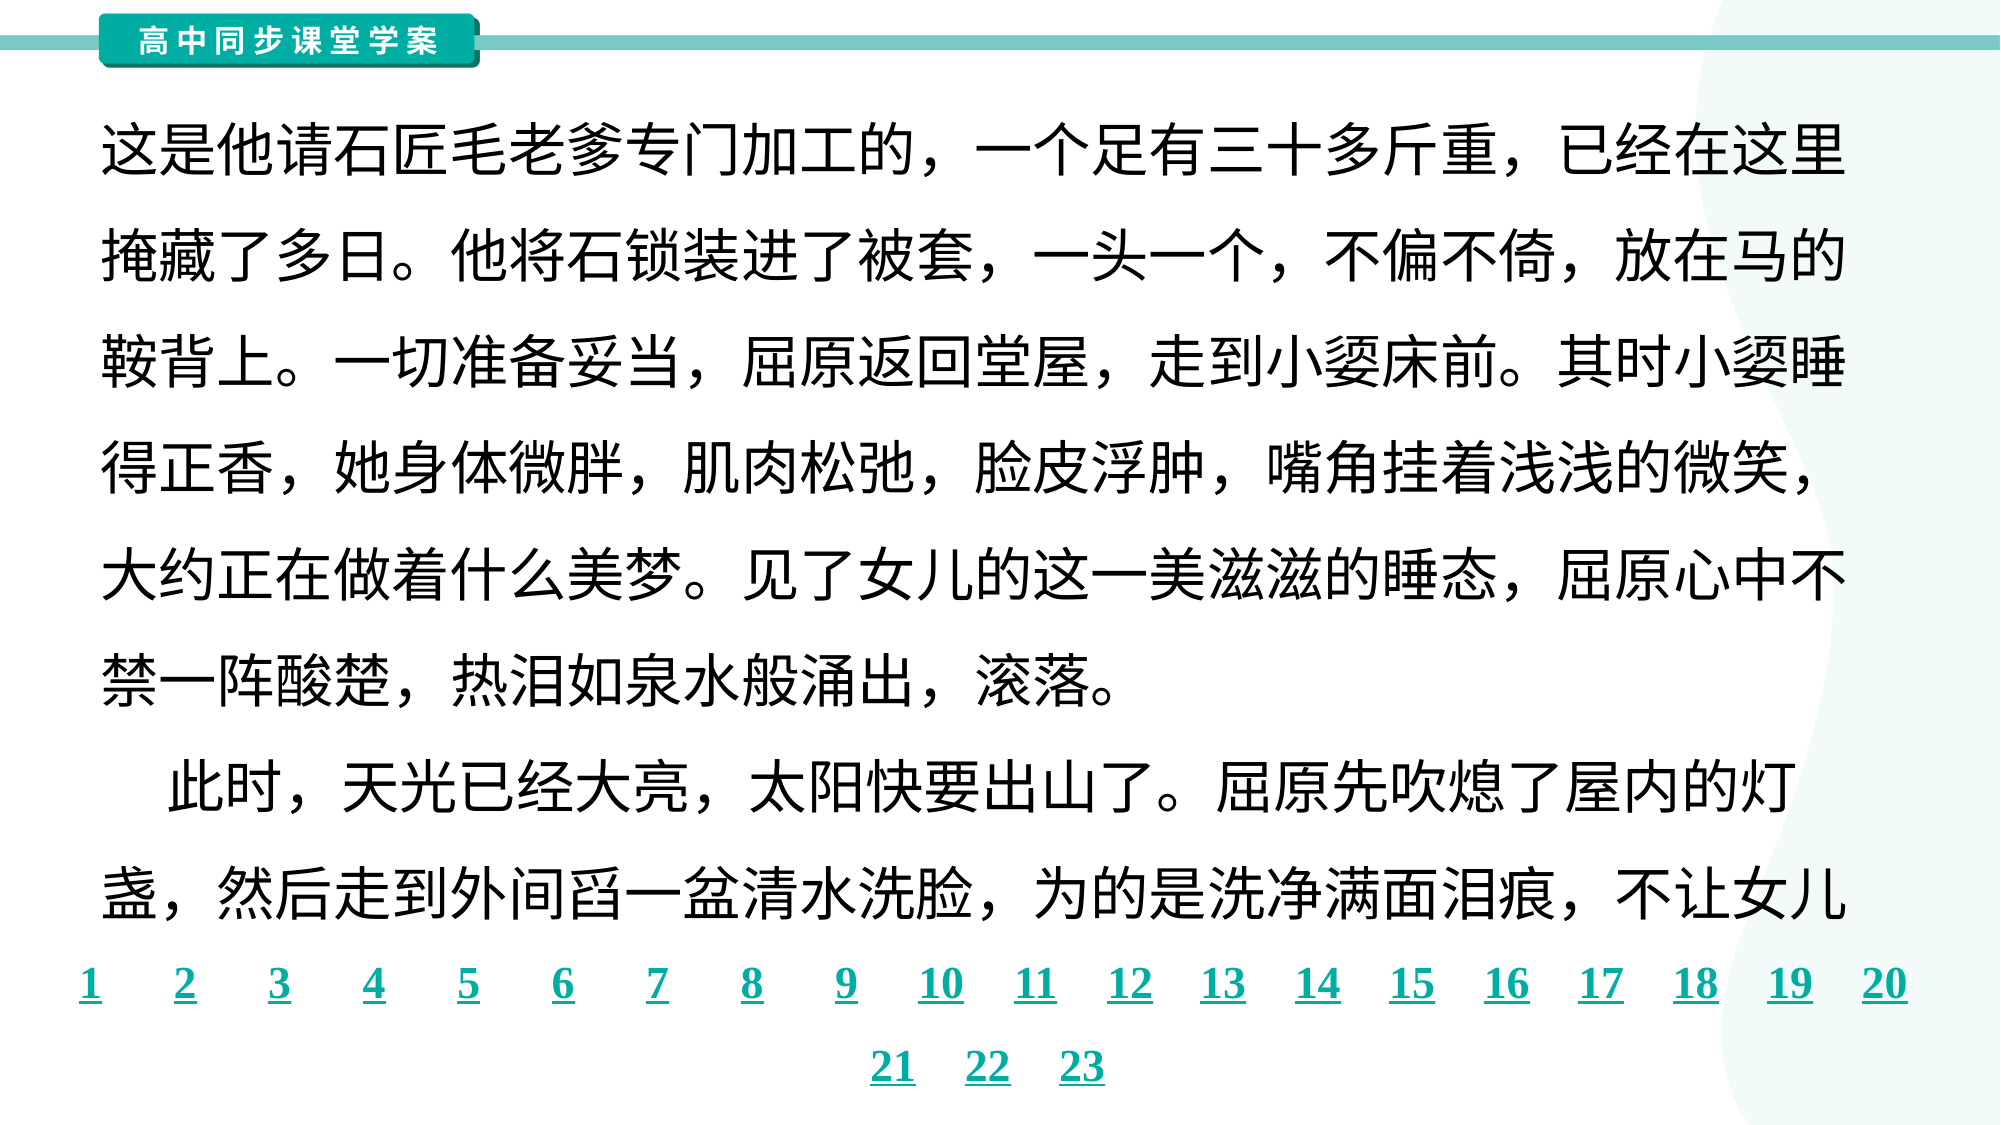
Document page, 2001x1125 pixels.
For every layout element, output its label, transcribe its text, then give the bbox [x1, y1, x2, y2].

picture [0, 0, 2000, 1125]
text_box 这是他请石匠毛老爹专门加工的，一个足有三十多斤重，已经在这里 掩藏了多日。他将石锁装进了被套，一头一个，不偏不倚，放在马的 鞍背上。一切准备妥当，屈原返回堂屋，走到小媭床前。其时小媭睡 得正香，她身体微胖，肌肉松弛，脸皮浮肿，嘴角挂着浅浅的微笑， 大约正在做着什么美梦。见了女儿的这一美滋滋的睡态，屈原心中不 禁一阵酸楚，热泪如泉水般涌出，滚落。 此时，天光已经大亮，太阳快要出山了。屈原先吹熄了屋内的灯 盏，然后走到外间舀一盆清水洗脸，为的是洗净满面泪痕，不让女儿 [100, 76, 1899, 927]
